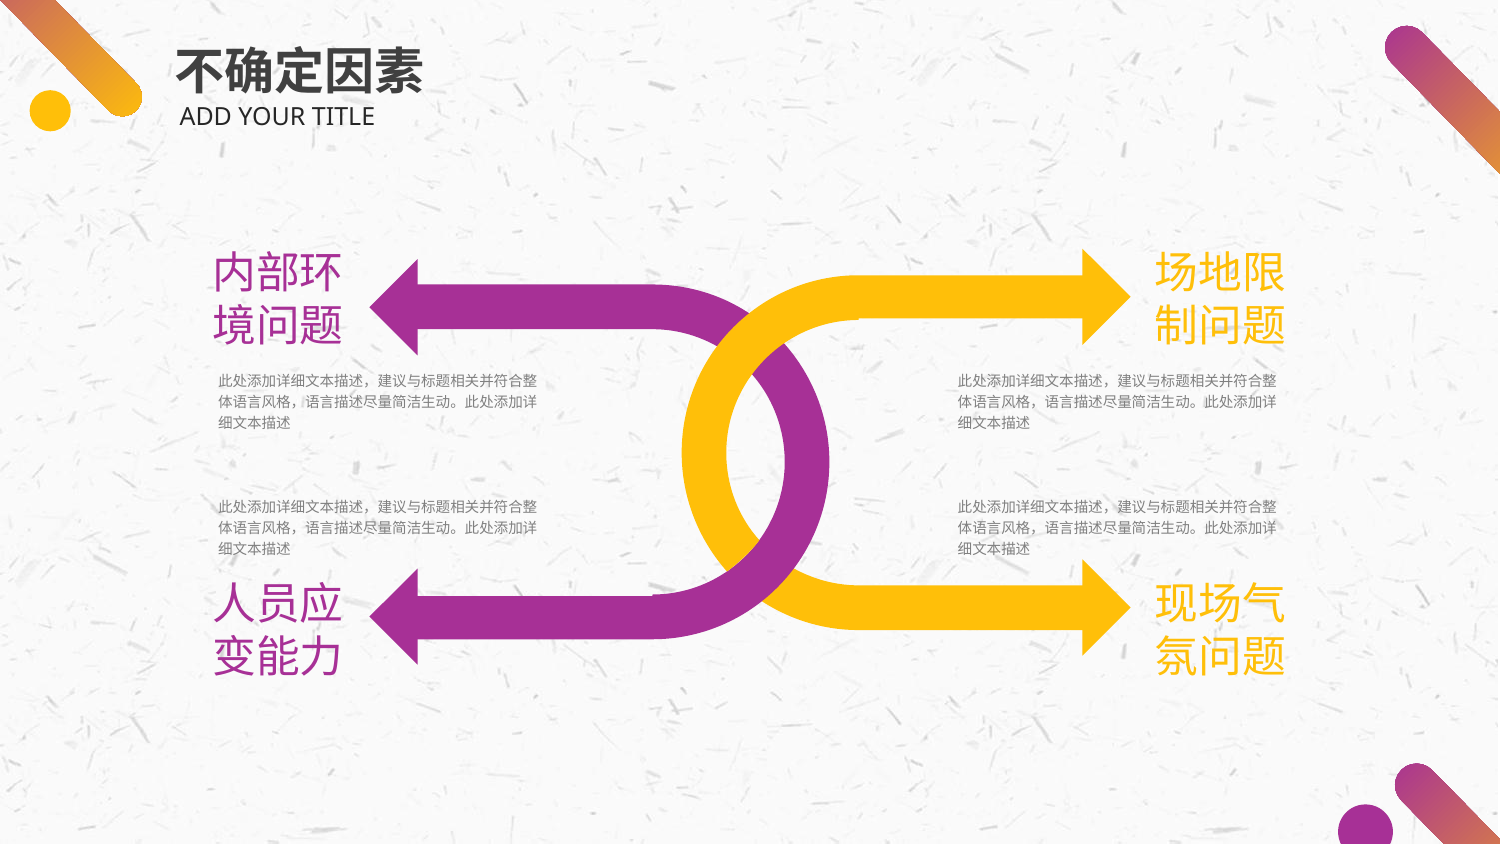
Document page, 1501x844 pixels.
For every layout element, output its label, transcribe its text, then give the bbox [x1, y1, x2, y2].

text_box [681, 275, 1080, 572]
text_box [763, 569, 1095, 631]
text_box [1032, 246, 1133, 347]
text_box 场地限制问题 [1135, 244, 1306, 350]
text_box [367, 257, 420, 358]
text_box [1080, 563, 1133, 658]
picture [0, 0, 1498, 844]
text_box 此处添加详细文本描述，建议与标题相关并符合整体语言风格，语言描述尽量简洁生动。此处添加详细文本描述 [206, 488, 559, 563]
text_box [416, 284, 749, 346]
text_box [159, 32, 521, 140]
text_box [367, 566, 420, 667]
text_box 人员应变能力 [193, 575, 363, 681]
text_box [416, 344, 830, 640]
text_box 此处添加详细文本描述，建议与标题相关并符合整体语言风格，语言描述尽量简洁生动。此处添加详细文本描述 [946, 488, 1299, 563]
text_box 此处添加详细文本描述，建议与标题相关并符合整体语言风格，语言描述尽量简洁生动。此处添加详细文本描述 [946, 362, 1299, 438]
text_box 此处添加详细文本描述，建议与标题相关并符合整体语言风格，语言描述尽量简洁生动。此处添加详细文本描述 [206, 362, 559, 438]
text_box 内部环 境问题 [193, 244, 363, 350]
text_box 现场气氛问题 [1135, 575, 1306, 681]
